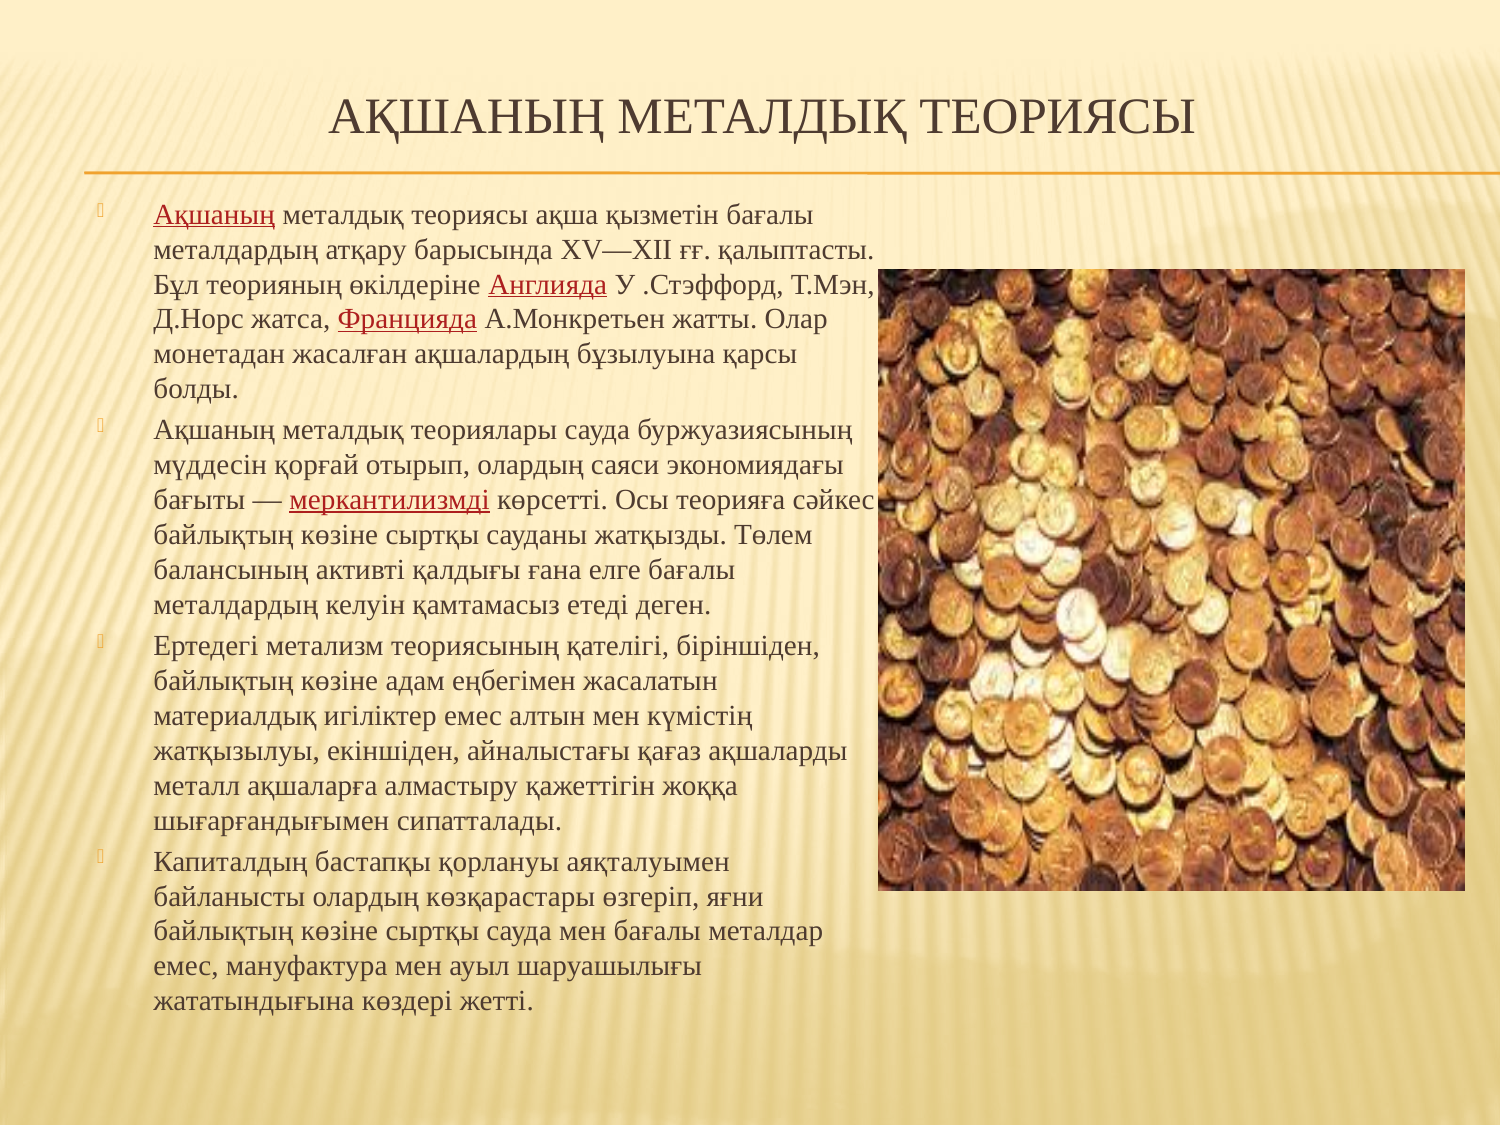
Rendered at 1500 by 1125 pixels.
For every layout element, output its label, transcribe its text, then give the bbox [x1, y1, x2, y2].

picture [878, 269, 1466, 891]
list Ақшаның металдық теориясы ақша қызметін бағалы металдардың атқару барысында XV—XII ғғ. қалыптасты. Бұл теорияның өкілдеріне Англияда У .Стэффорд, Т.Мэн, Д.Норс жатса, Францияда А.Монкретьен жатты. Олар монетадан жасалған ақшалардың бұзылуына қарсы болды. Ақшаның металдық теориялары сауда буржуазиясының мүддесін қорғай отырып, олардың саяси экономиядағы бағыты — меркантилизмді көрсетті. Осы теорияға сәйкес байлықтың көзіне сыртқы сауданы жатқызды. Төлем балансының активті қалдығы ғана елге бағалы металдардың келуін қамтамасыз етеді деген. Ертедегі метализм теориясының қателігі, біріншіден, байлықтың көзіне адам еңбегімен жасалатын материалдық игіліктер емес алтын мен күмістің жатқызылуы, екіншіден, айналыстағы қағаз ақшаларды металл ақшаларға алмастыру қажеттігін жоққа шығарғандығымен сипатталады. Капиталдың бастапқы қорлануы аяқталуымен байланысты олардың көзқарастары өзгеріп, яғни байлықтың көзіне сыртқы сауда мен бағалы металдар емес, мануфактура мен ауыл шаруашылығы жататындығына көздері жетті. [81, 187, 894, 1125]
title Ақшаның металдық теориясы [50, 75, 1475, 213]
